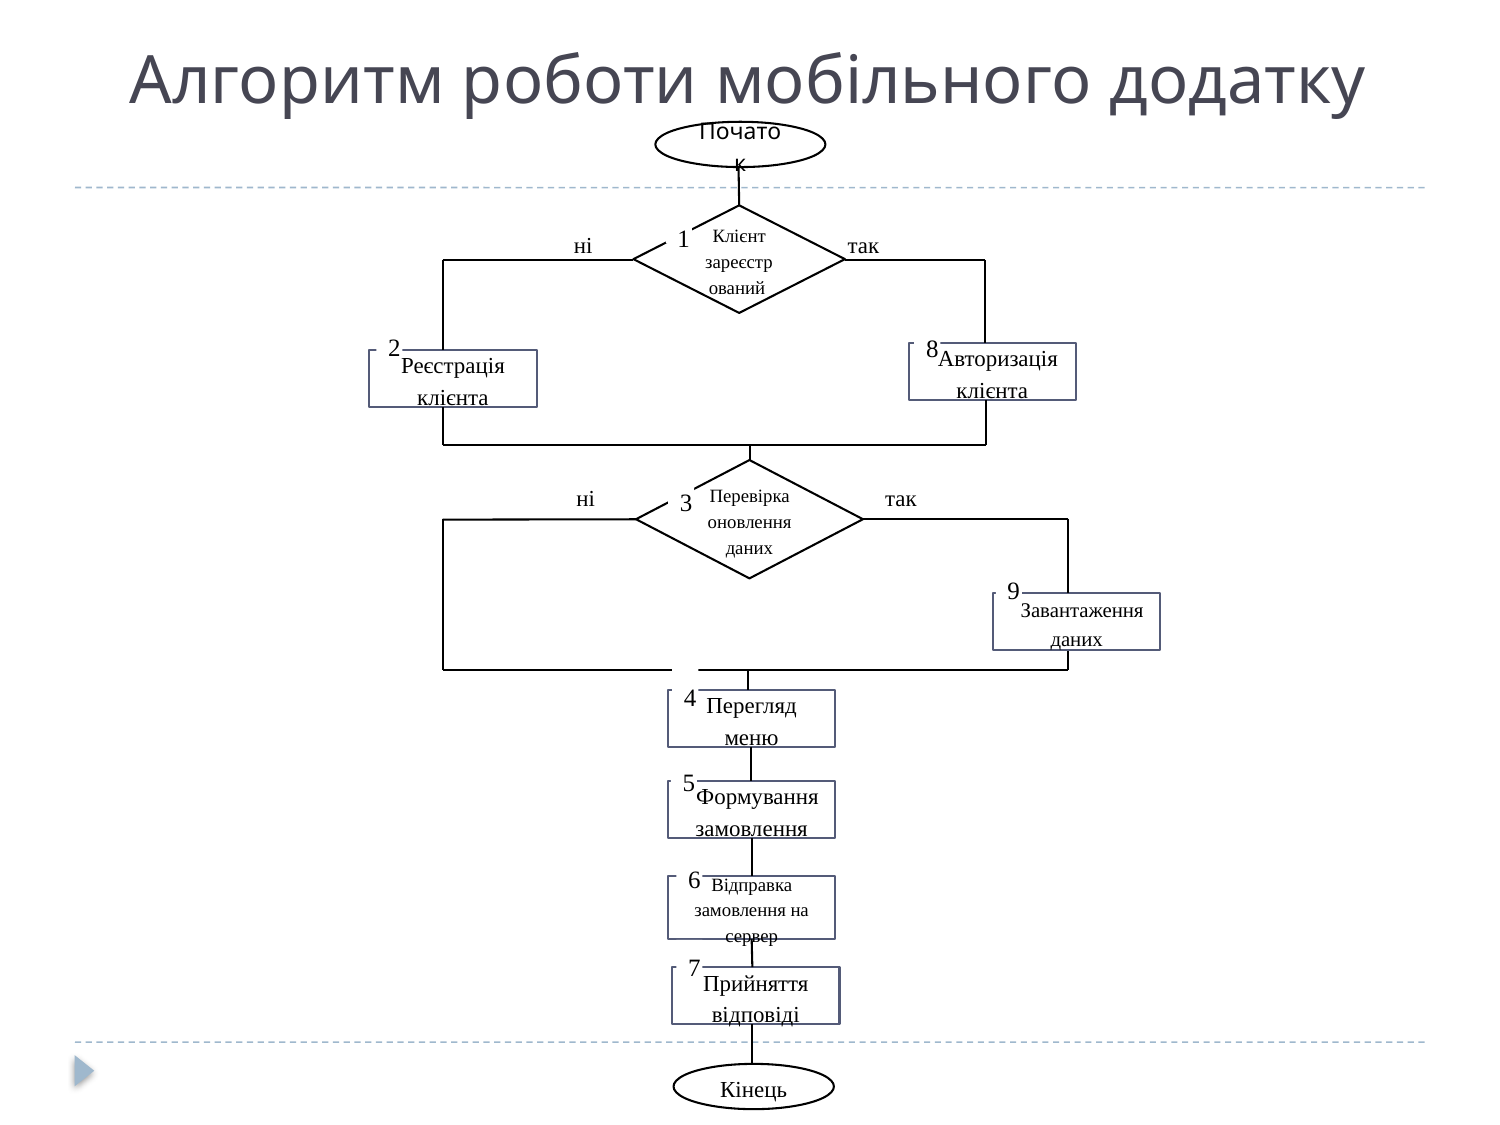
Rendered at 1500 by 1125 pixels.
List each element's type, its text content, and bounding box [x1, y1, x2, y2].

title Алгоритм роботи мобільного додатку [73, 3, 1424, 125]
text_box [369, 121, 1161, 1110]
